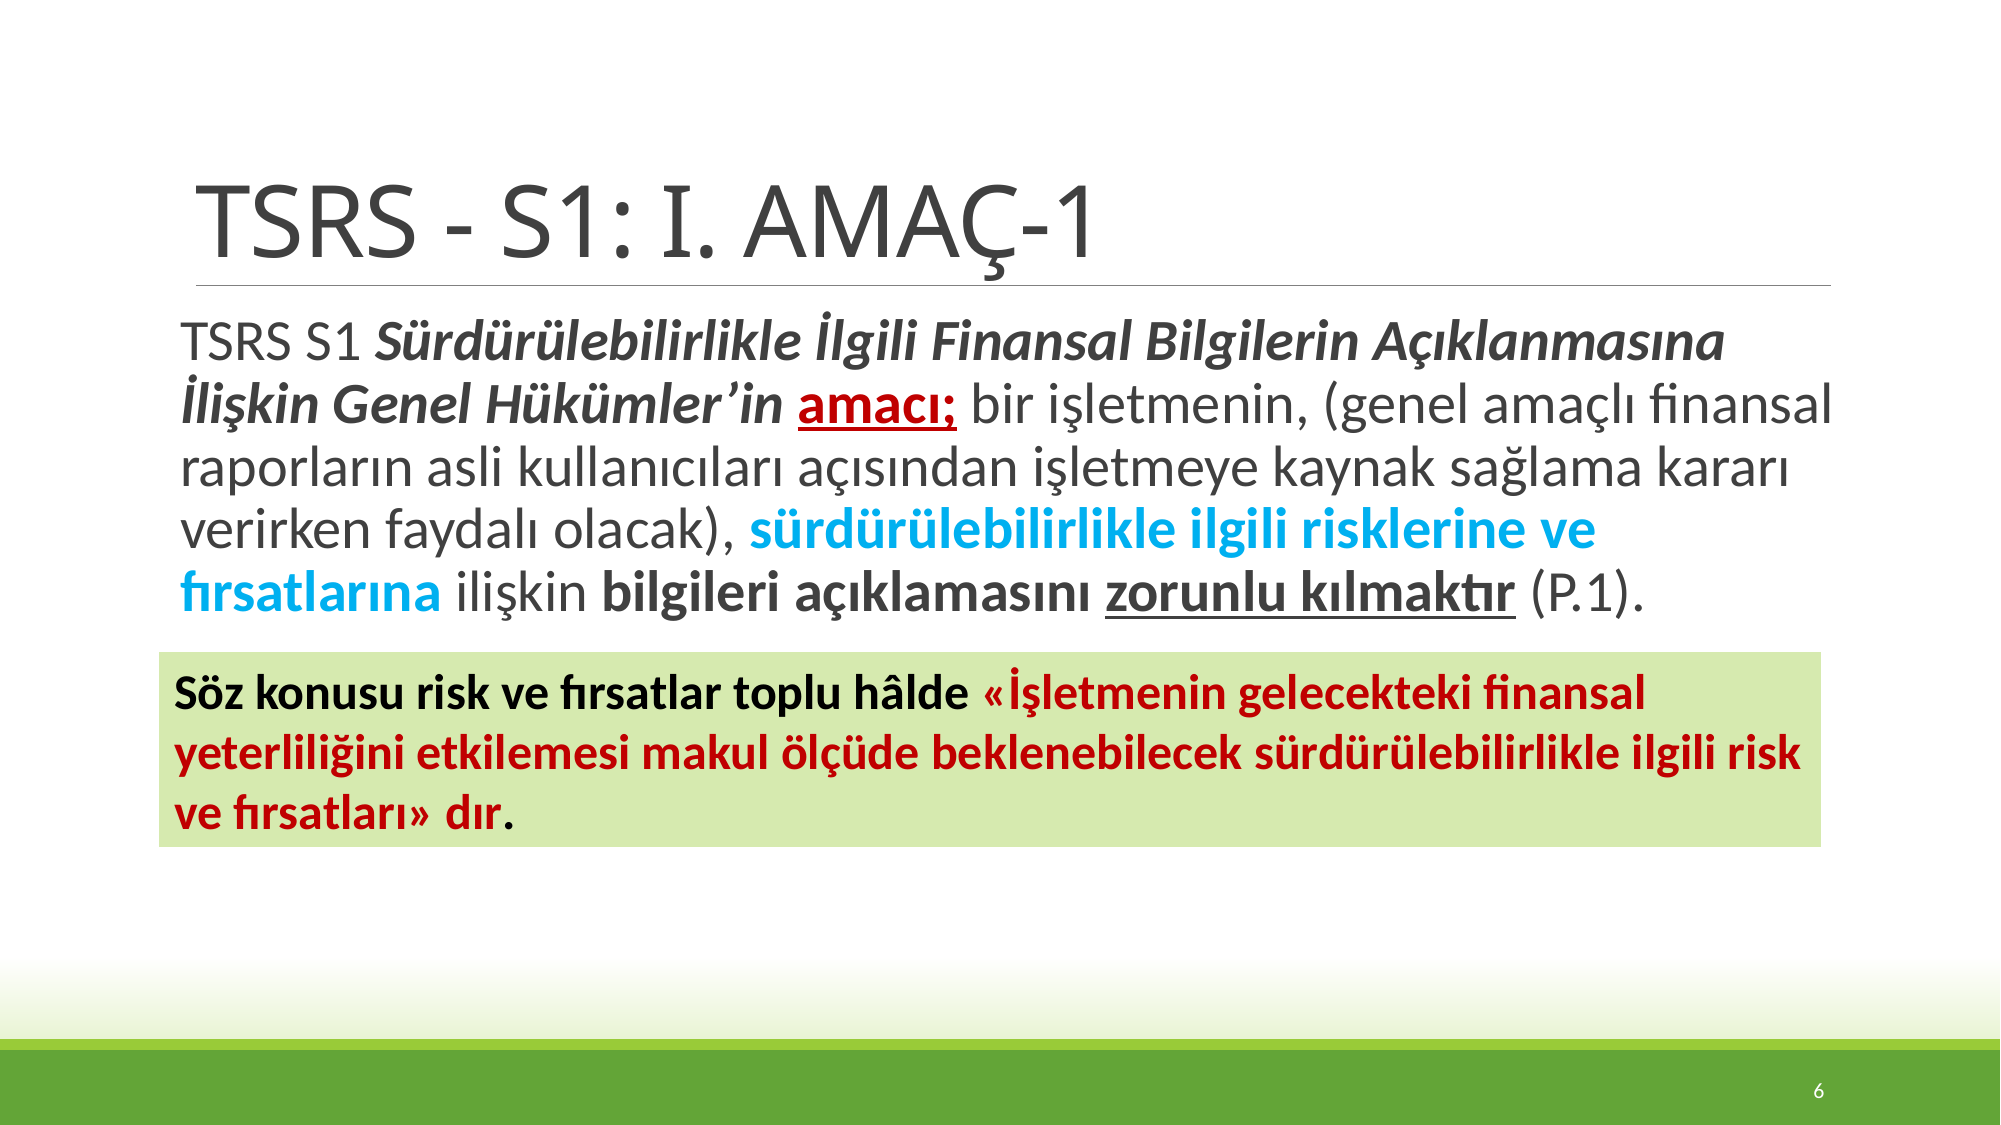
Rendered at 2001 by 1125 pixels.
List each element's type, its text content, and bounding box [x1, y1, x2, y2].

list TSRS S1 Sürdürülebilirlikle İlgili Finansal Bilgilerin Açıklanmasına İlişkin Genel Hükümler’in amacı; bir işletmenin, (genel amaçlı finansal raporların asli kullanıcıları açısından işletmeye kaynak sağlama kararı verirken faydalı olacak), sürdürülebilirlikle ilgili risklerine ve fırsatlarına ilişkin bilgileri açıklamasını zorunlu kılmaktır (P.1). [180, 302, 1845, 657]
slide_number 6 [1624, 1059, 1840, 1120]
title TSRS - S1: I. AMAÇ-1 [180, 47, 1830, 285]
text_box Söz konusu risk ve fırsatlar toplu hâlde «İşletmenin gelecekteki finansal yeterliliğini etkilemesi makul ölçüde beklenebilecek sürdürülebilirlikle ilgili risk ve fırsatları» dır. [159, 652, 1821, 847]
